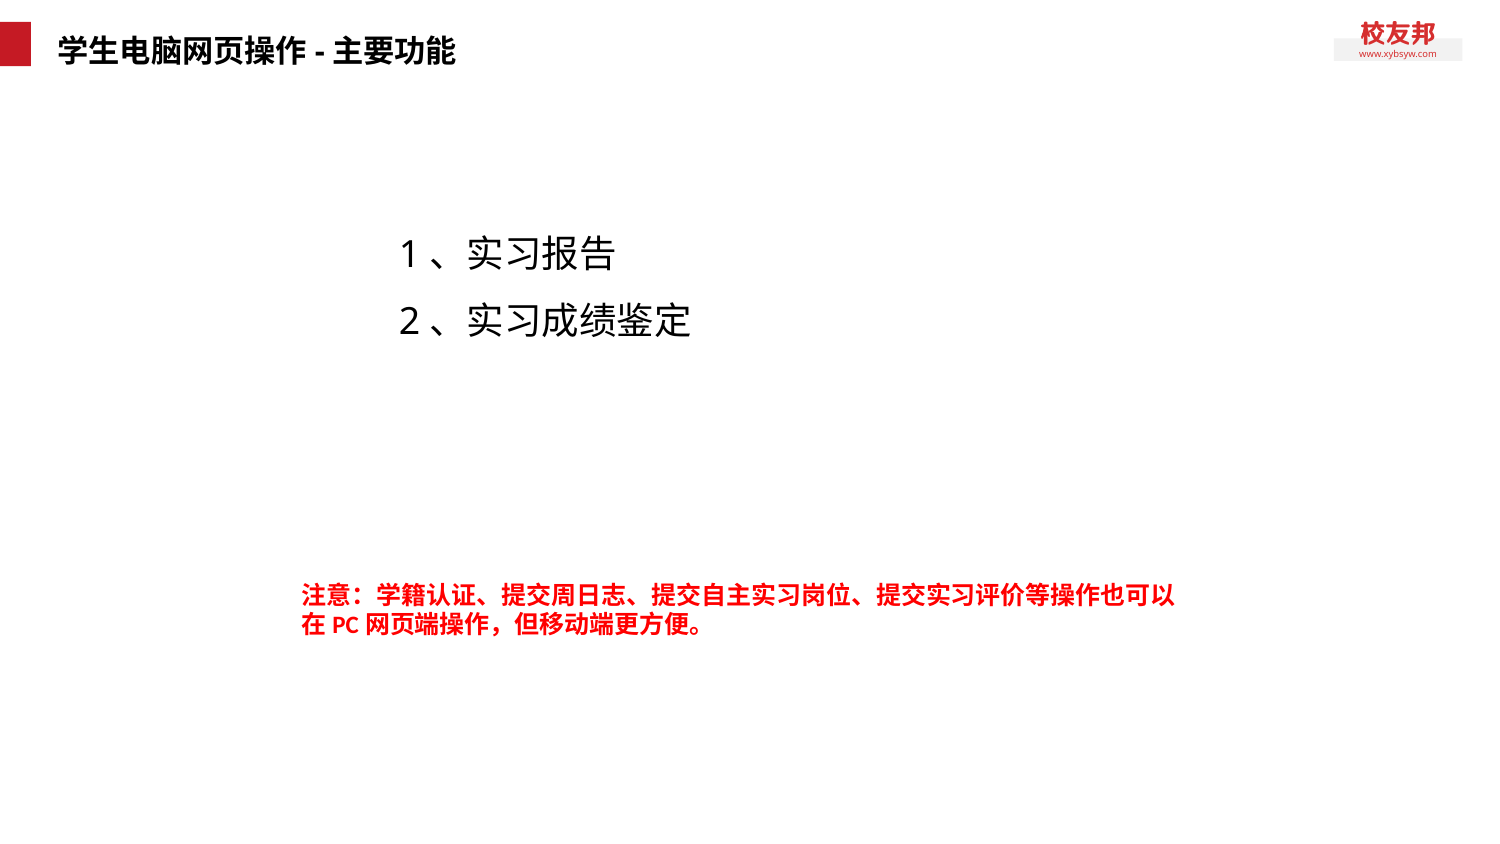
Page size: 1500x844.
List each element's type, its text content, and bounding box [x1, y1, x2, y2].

text_box 1、实习报告 2、实习成绩鉴定 [384, 199, 1061, 350]
title 学生电脑网页操作-主要功能 [42, 11, 939, 77]
picture [1361, 21, 1435, 45]
text_box 注意：学籍认证、提交周日志、提交自主实习岗位、提交实习评价等操作也可以在PC网页端操作，但移动端更方便。 [286, 571, 1214, 647]
